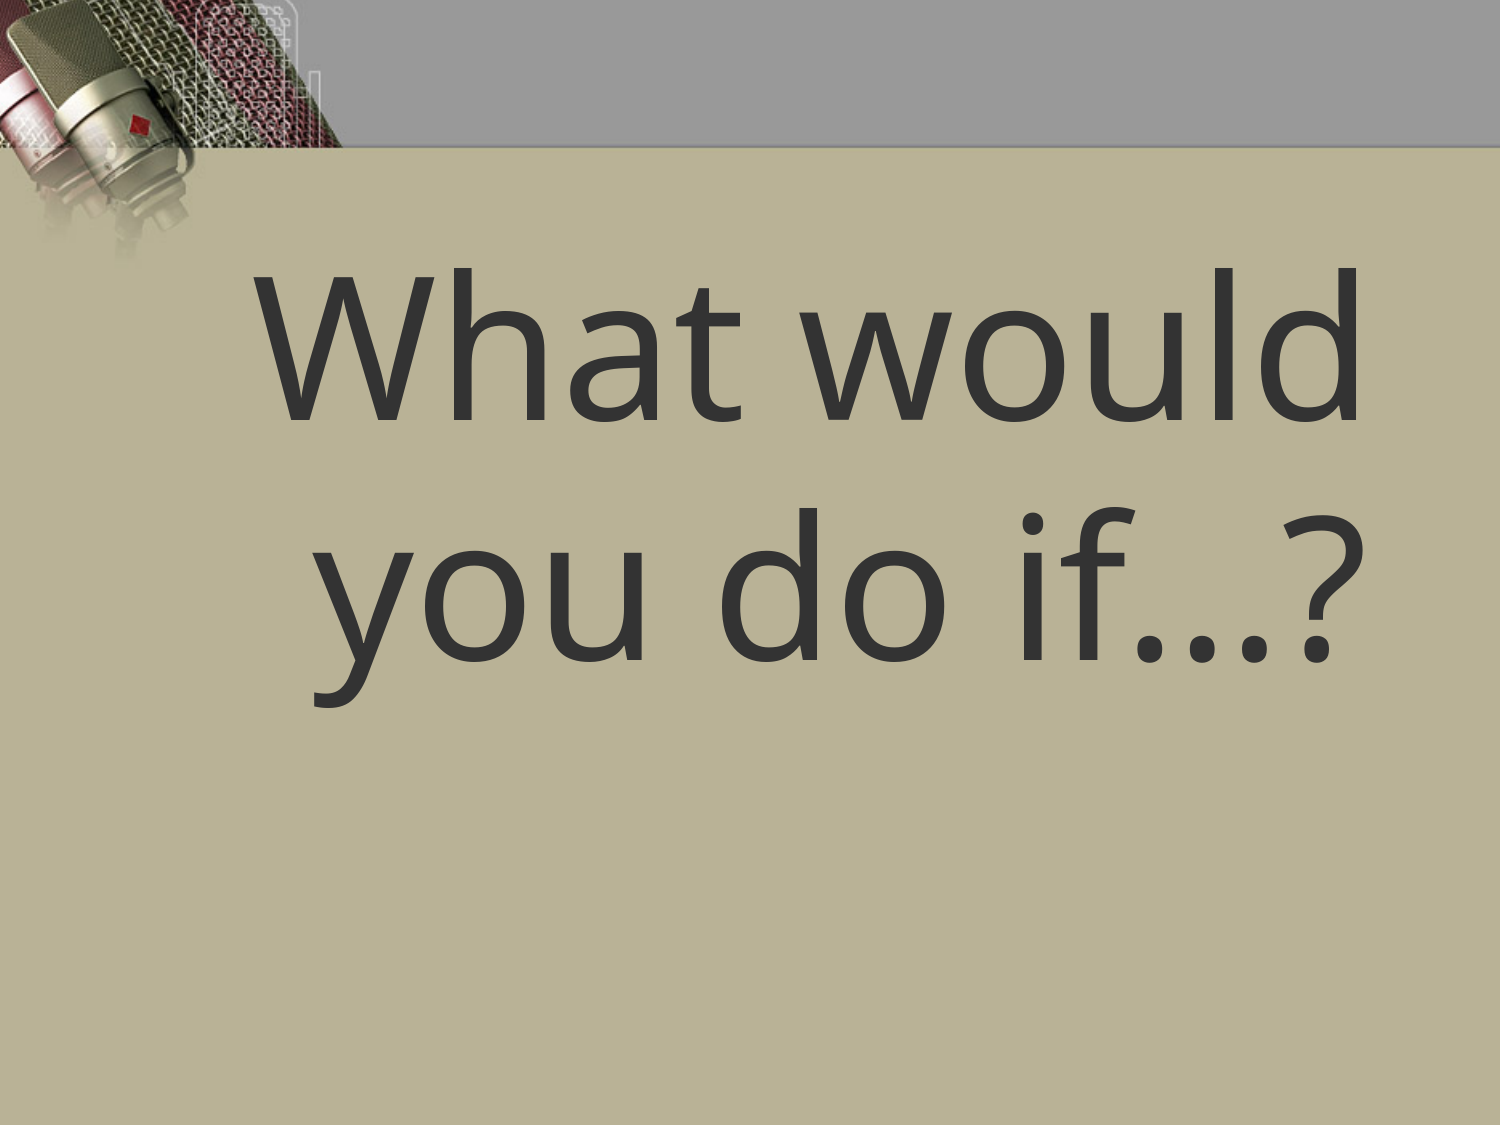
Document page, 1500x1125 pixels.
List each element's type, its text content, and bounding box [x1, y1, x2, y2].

picture [0, 0, 1500, 1125]
list What would you do if…? [162, 212, 1463, 1051]
